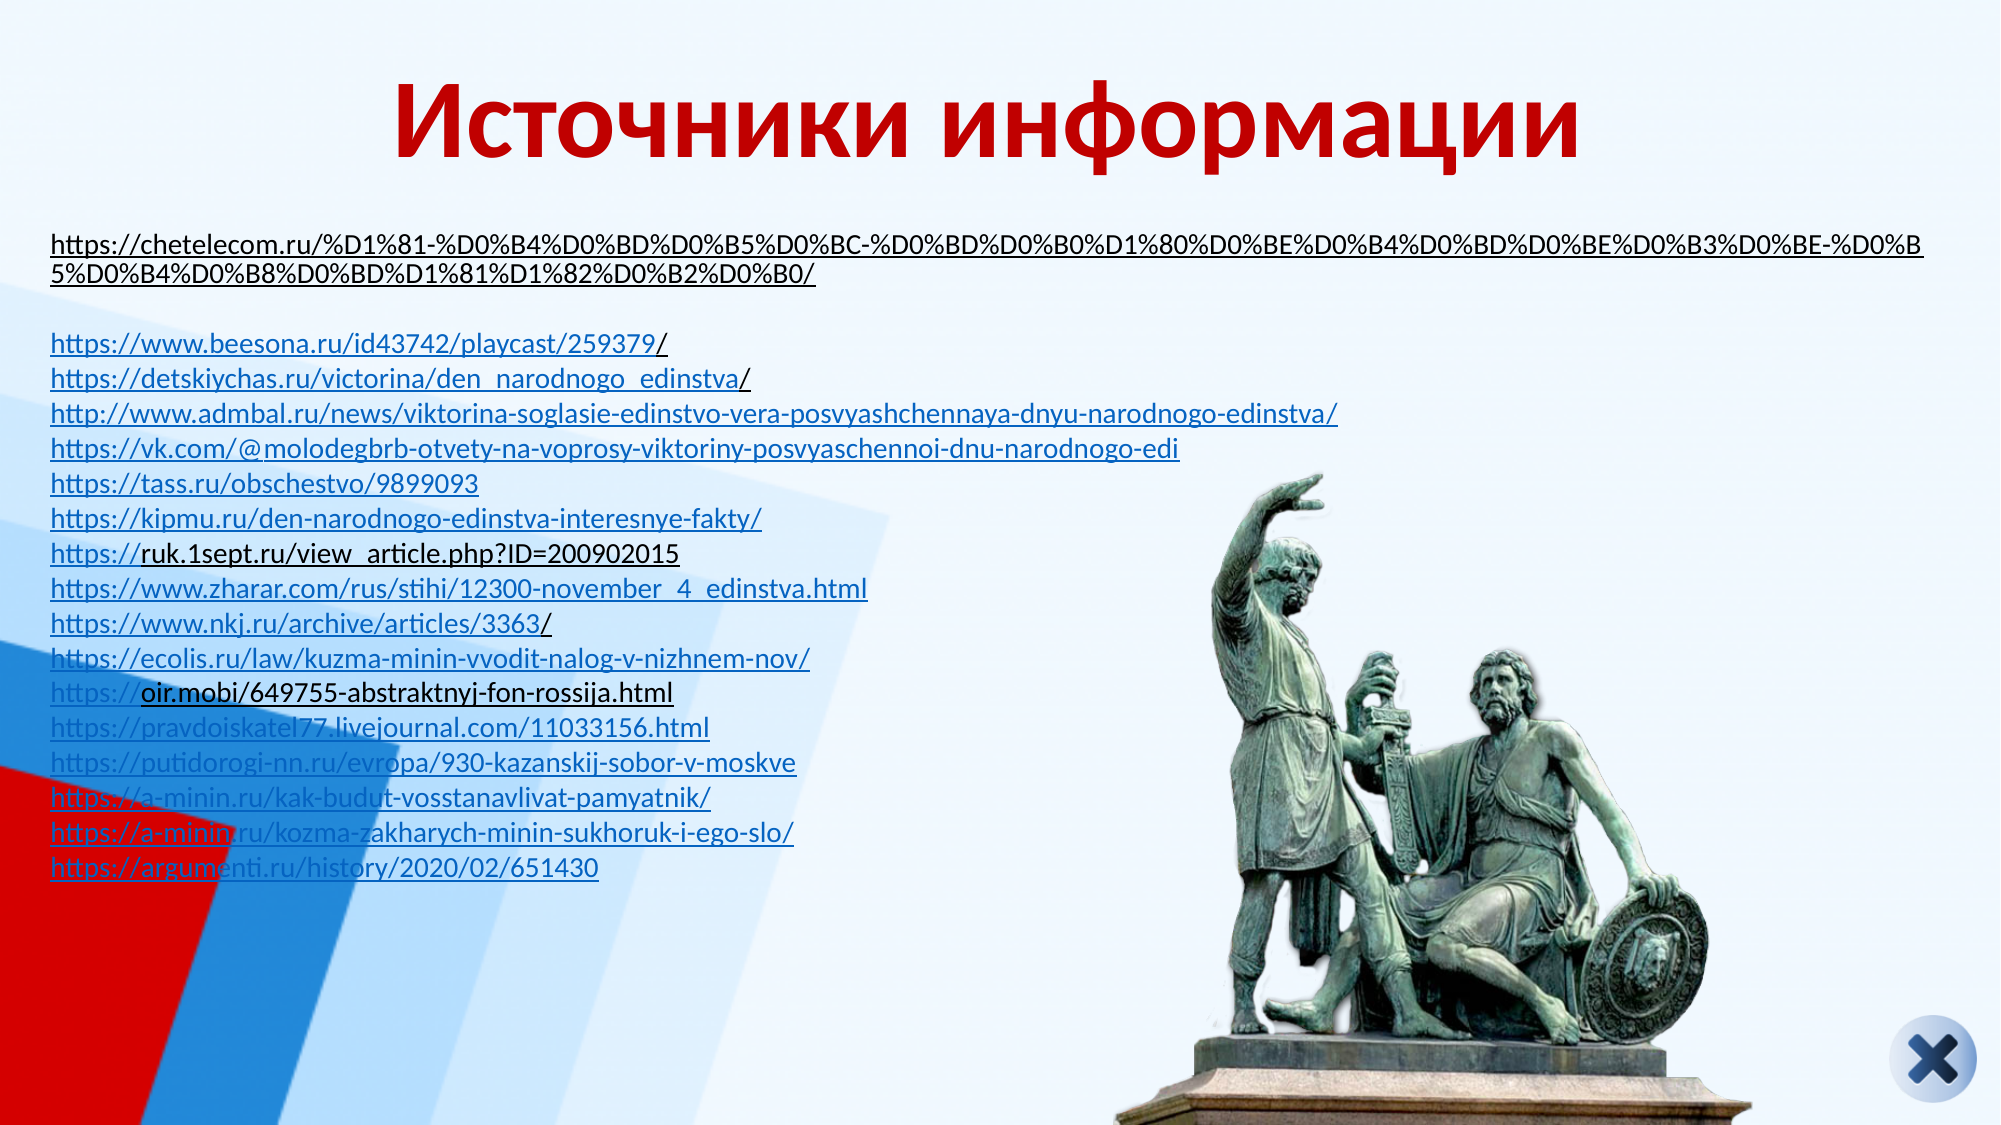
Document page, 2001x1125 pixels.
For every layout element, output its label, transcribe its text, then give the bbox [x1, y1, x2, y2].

text_box Источники информации [35, 37, 1941, 188]
text_box https://chetelecom.ru/%D1%81-%D0%B4%D0%BD%D0%B5%D0%BC-%D0%BD%D0%B0%D1%80%D0%BE%D0%B4%D0%BD%D0%BE%D0%B3%D0%BE-%D0%B5%D0%B4%D0%B8%D0%BD%D1%81%D1%82%D0%B2%D0%B0/ https://www.beesona.ru/id43742/playcast/259379/ https://detskiychas.ru/victorina/den_narodnogo_edinstva/ http://www.admbal.ru/news/viktorina-soglasie-edinstvo-vera-posvyashchennaya-dnyu-narodnogo-edinstva/ https://vk.com/@molodegbrb-otvety-na-voprosy-viktoriny-posvyaschennoi-dnu-narodnogo-edi https://tass.ru/obschestvo/9899093 https://kipmu.ru/den-narodnogo-edinstva-interesnye-fakty/ https://ruk.1sept.ru/view_article.php?ID=200902015 https://www.zharar.com/rus/stihi/12300-november_4_edinstva.html https://www.nkj.ru/archive/articles/3363/ https://ecolis.ru/law/kuzma-minin-vvodit-nalog-v-nizhnem-nov/ https://oir.mobi/649755-abstraktnyj-fon-rossija.html https://pravdoiskatel77.livejournal.com/11033156.html https://putidorogi-nn.ru/evropa/930-kazanskij-sobor-v-moskve https://a-minin.ru/kak-budut-vosstanavlivat-pamyatnik/ https://a-minin.ru/kozma-zakharych-minin-sukhoruk-i-ego-slo/ https://argumenti.ru/history/2020/02/651430 [35, 217, 1941, 897]
picture [0, 0, 2001, 1125]
